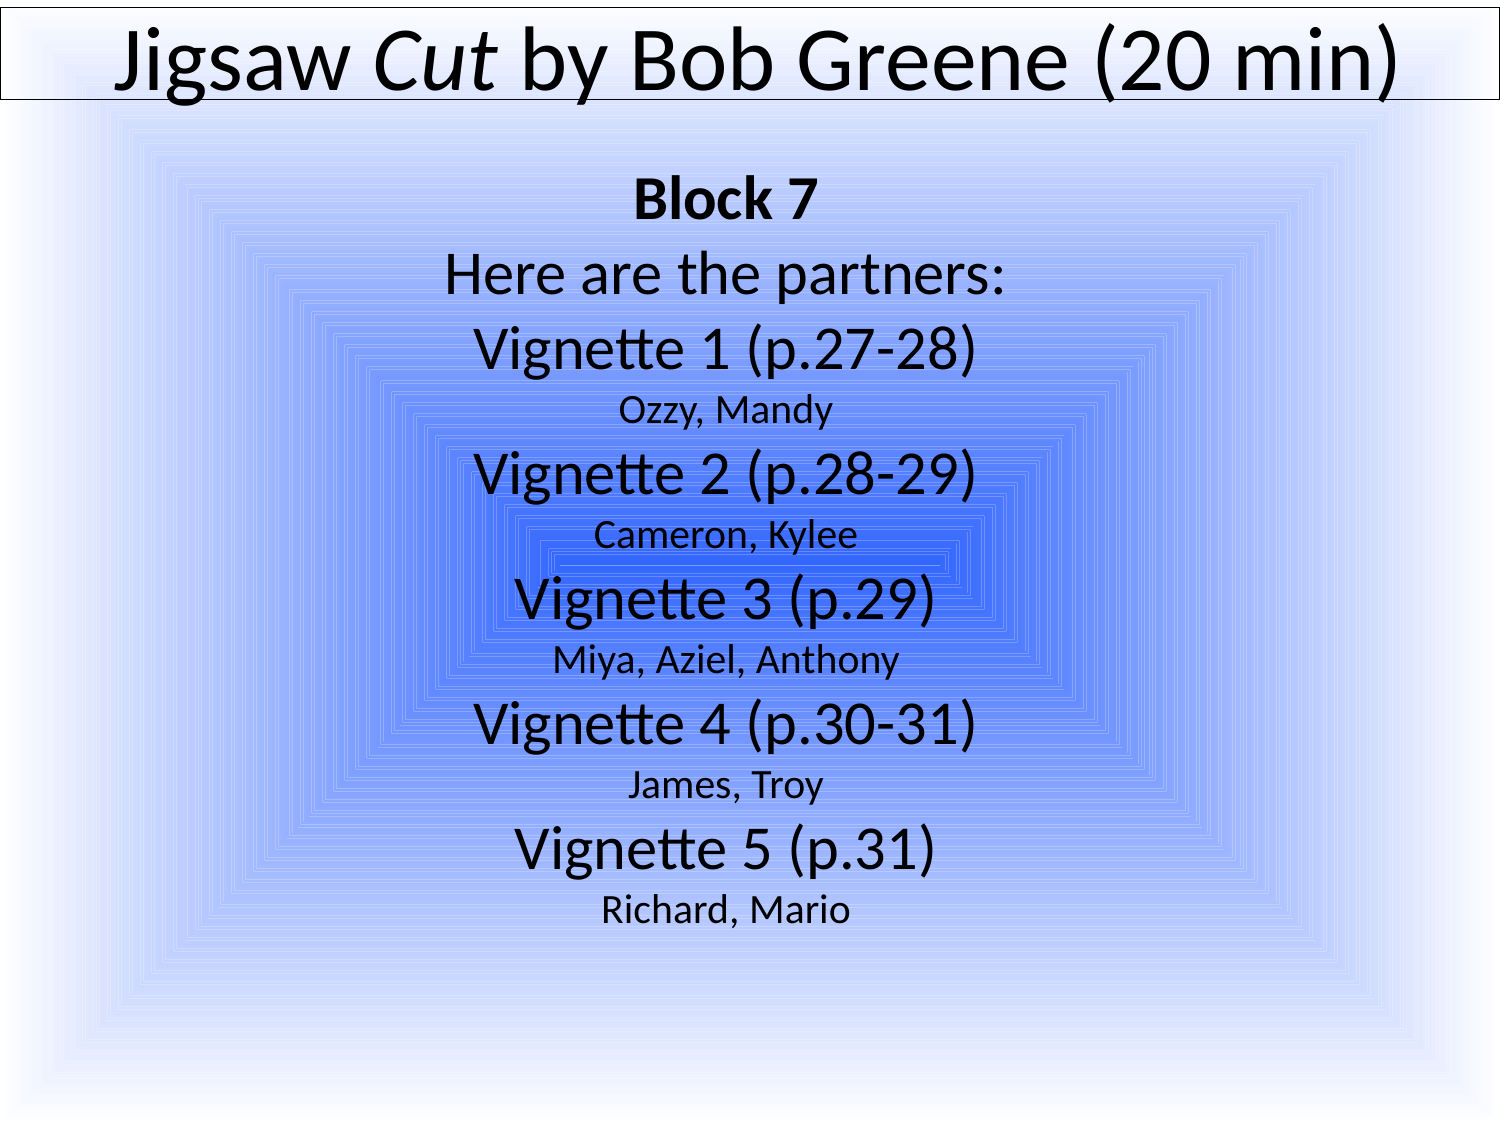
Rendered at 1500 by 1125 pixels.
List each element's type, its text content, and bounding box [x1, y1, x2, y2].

title Jigsaw Cut by Bob Greene (20 min) [0, 7, 1500, 100]
text_box Block 7 Here are the partners: Vignette 1 (p.27-28) Ozzy, Mandy Vignette 2 (p.28-29) Cameron, Kylee Vignette 3 (p.29) Miya, Aziel, Anthony Vignette 4 (p.30-31) James, Troy Vignette 5 (p.31) Richard, Mario [362, 149, 1090, 940]
